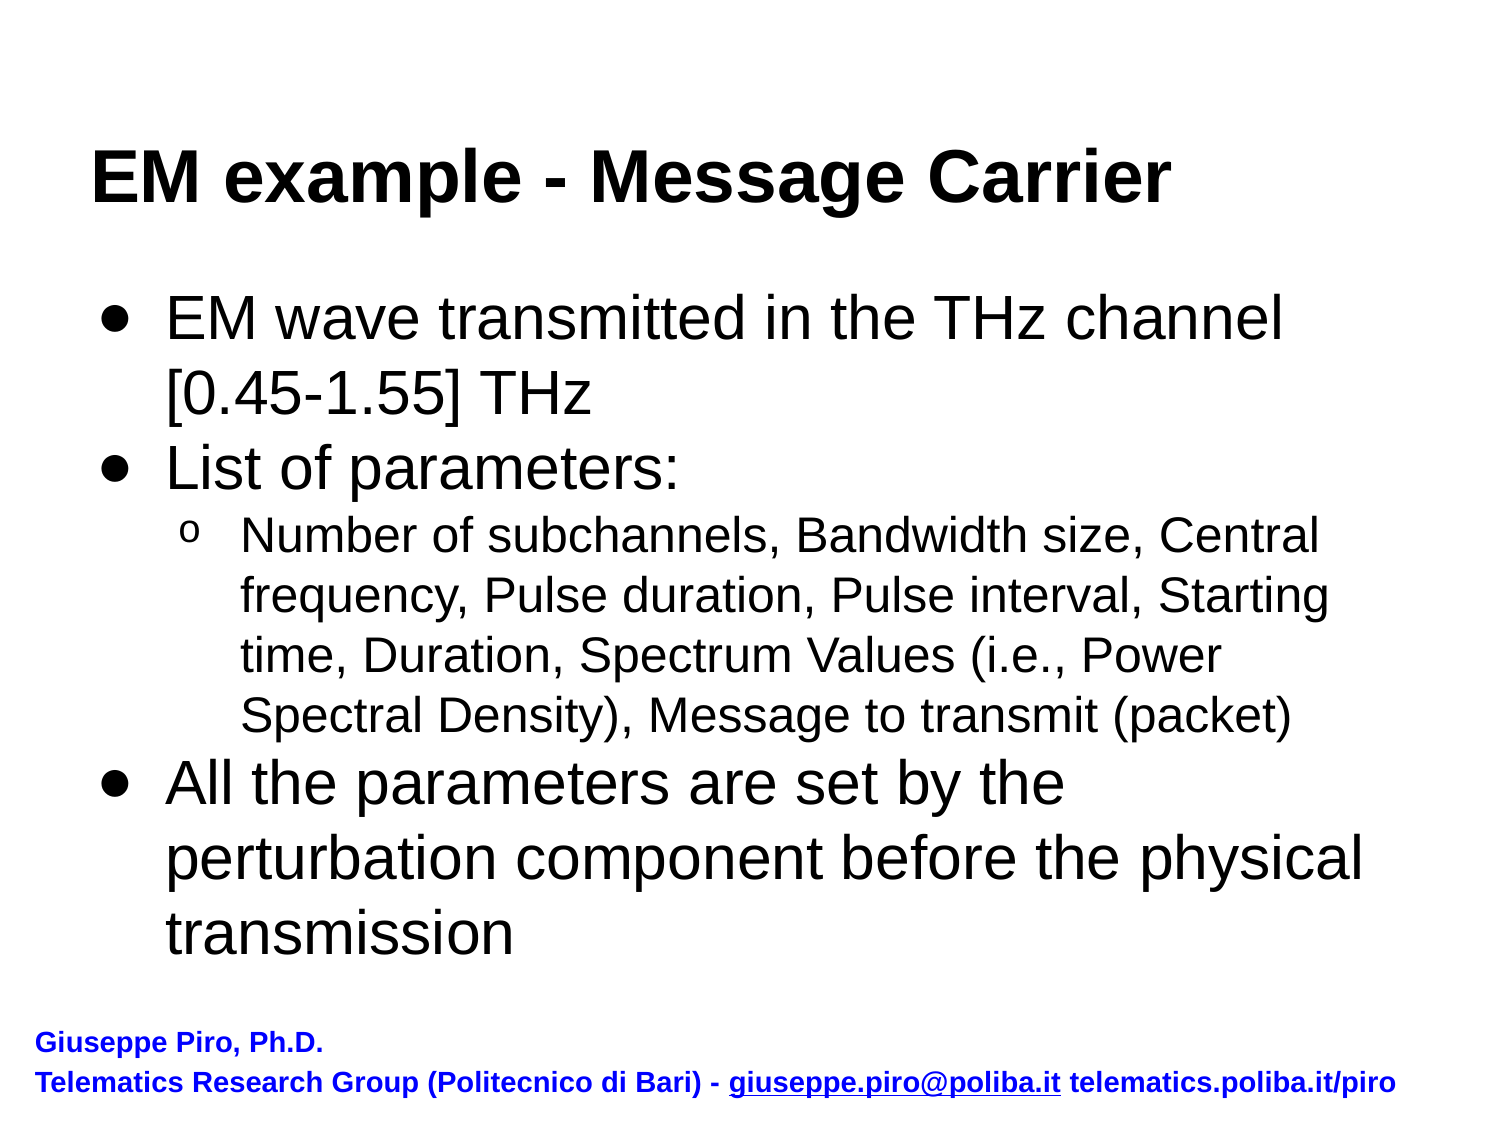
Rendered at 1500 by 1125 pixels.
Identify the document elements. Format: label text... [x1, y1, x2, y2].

title EM example - Message Carrier [75, 45, 1425, 233]
subtitle Giuseppe Piro, Ph.D. Telematics Research Group (Politecnico di Bari) - giuseppe.piro@poliba.it telematics.poliba.it/piro [19, 1003, 1481, 1088]
list EM wave transmitted in the THz channel [0.45-1.55] THz List of parameters: Number of subchannels, Bandwidth size, Central frequency, Pulse duration, Pulse interval, Starting time, Duration, Spectrum Values (i.e., Power Spectral Density), Message to transmit (packet) All the parameters are set by the perturbation component before the physical transmission [75, 262, 1425, 1003]
